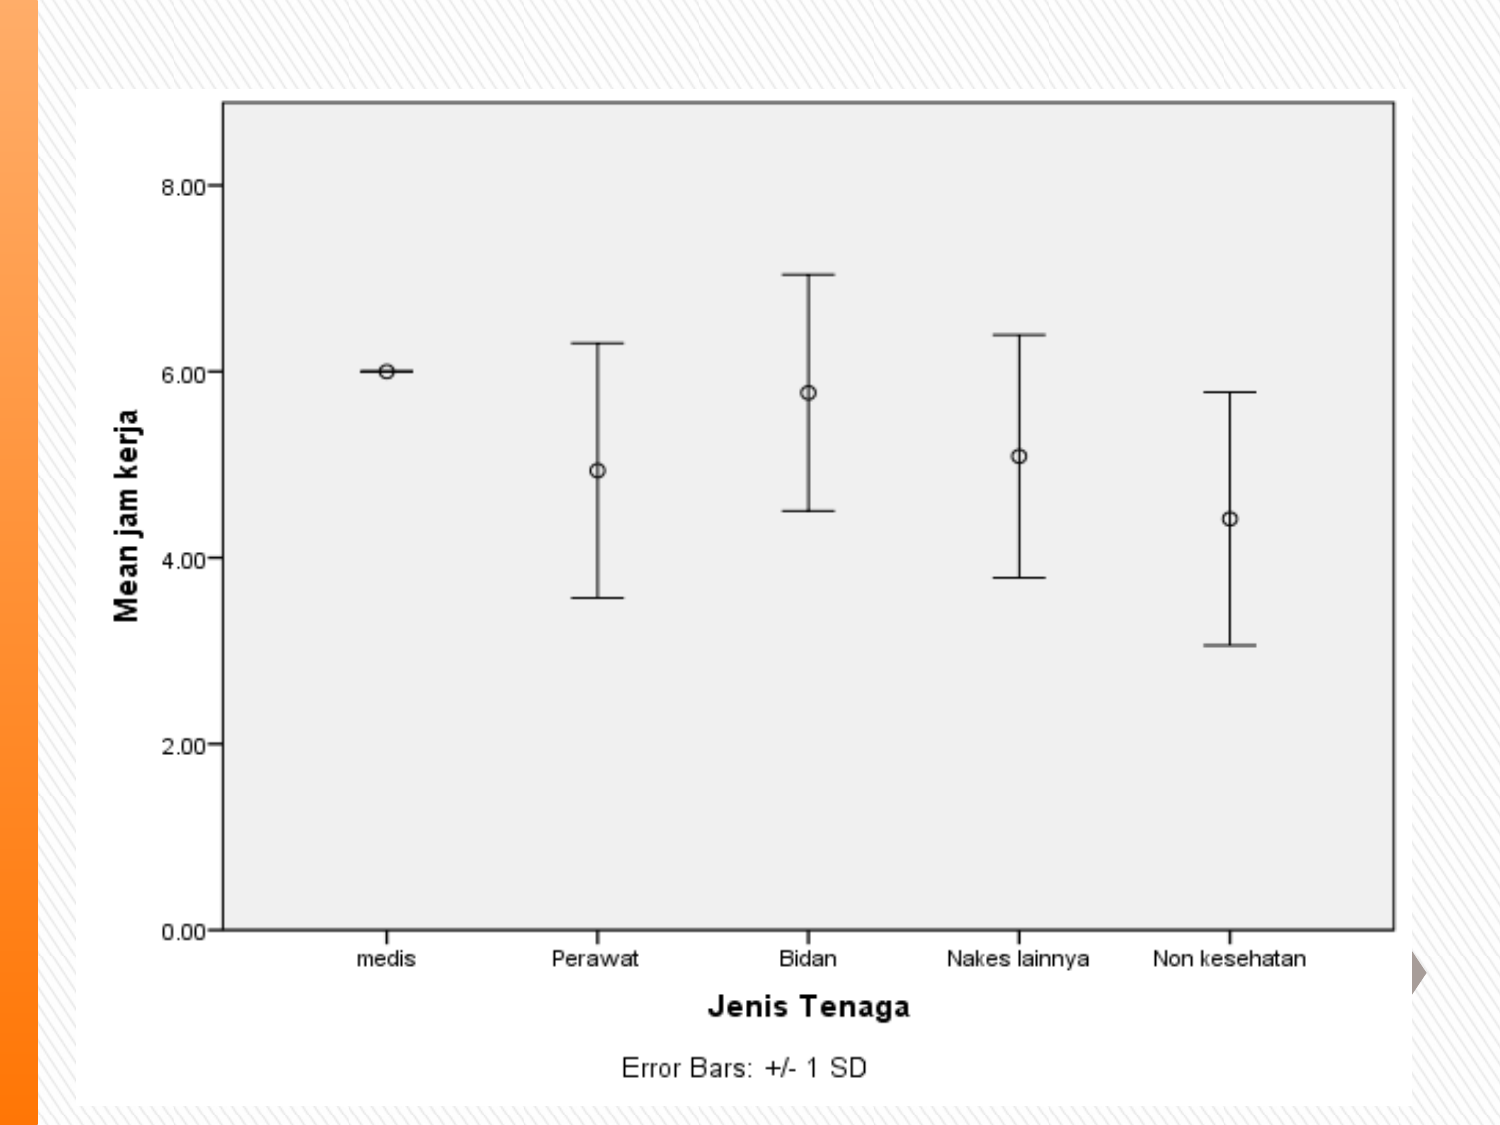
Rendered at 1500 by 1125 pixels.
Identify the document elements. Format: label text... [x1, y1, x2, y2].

picture [76, 89, 1412, 1107]
table_cell 1 [0, 281, 37, 285]
